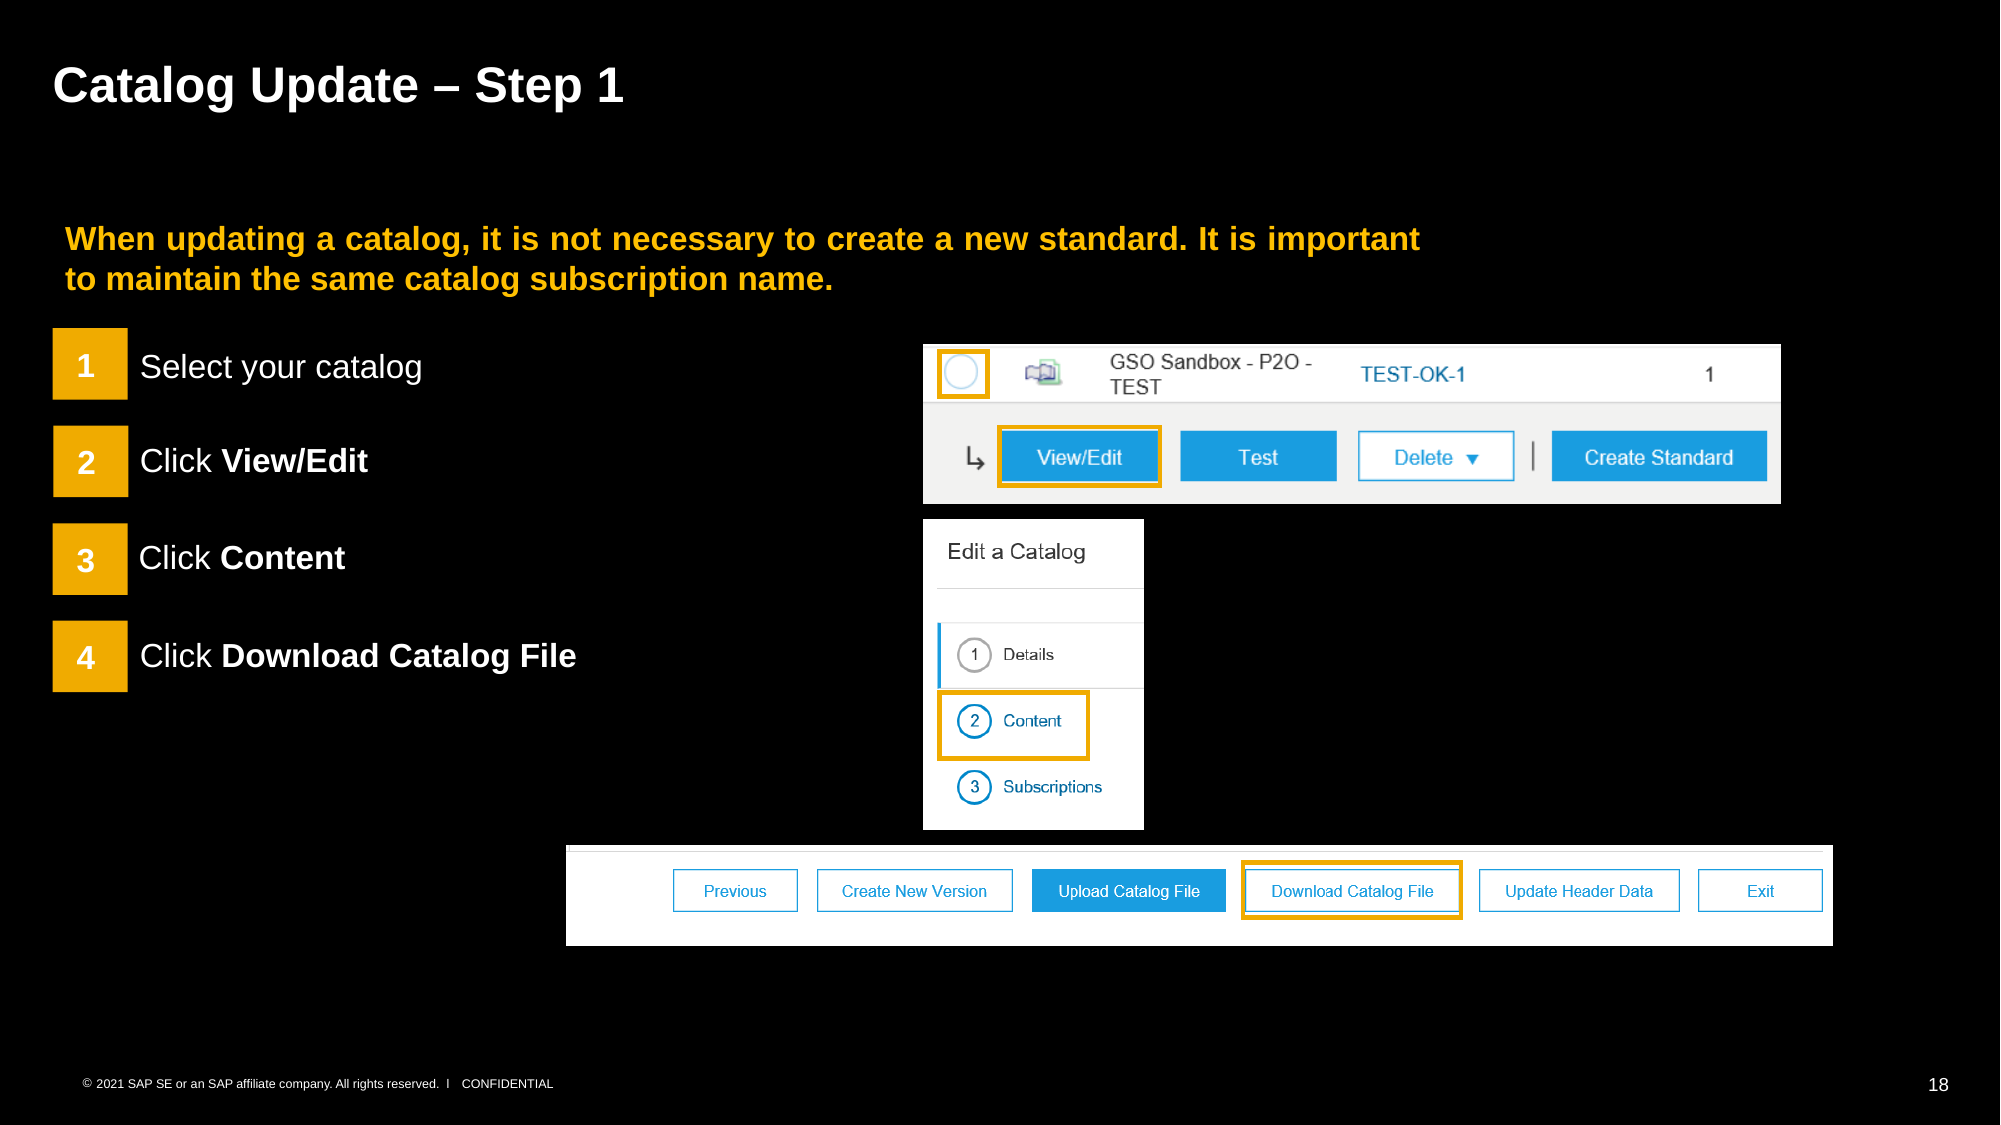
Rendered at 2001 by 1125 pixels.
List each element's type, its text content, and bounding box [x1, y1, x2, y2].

text_box 1 Se [52, 328, 128, 400]
text_box 4 [52, 620, 128, 693]
text_box Click Download Catalog File [139, 633, 688, 674]
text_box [566, 845, 1833, 947]
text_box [922, 344, 1781, 831]
text_box 2 [53, 425, 129, 498]
text_box 3 [52, 523, 128, 595]
text_box Click Content [138, 536, 567, 577]
text_box Select your catalog [139, 345, 568, 386]
title Catalog Update – Step 1 [52, 52, 1447, 114]
text_box Click View/Edit [139, 438, 568, 479]
text_box When updating a catalog, it is not necessary to create a new standard. It is important to maintain the same catalog subscription name. [52, 211, 1435, 304]
text_box [312, 183, 1663, 252]
